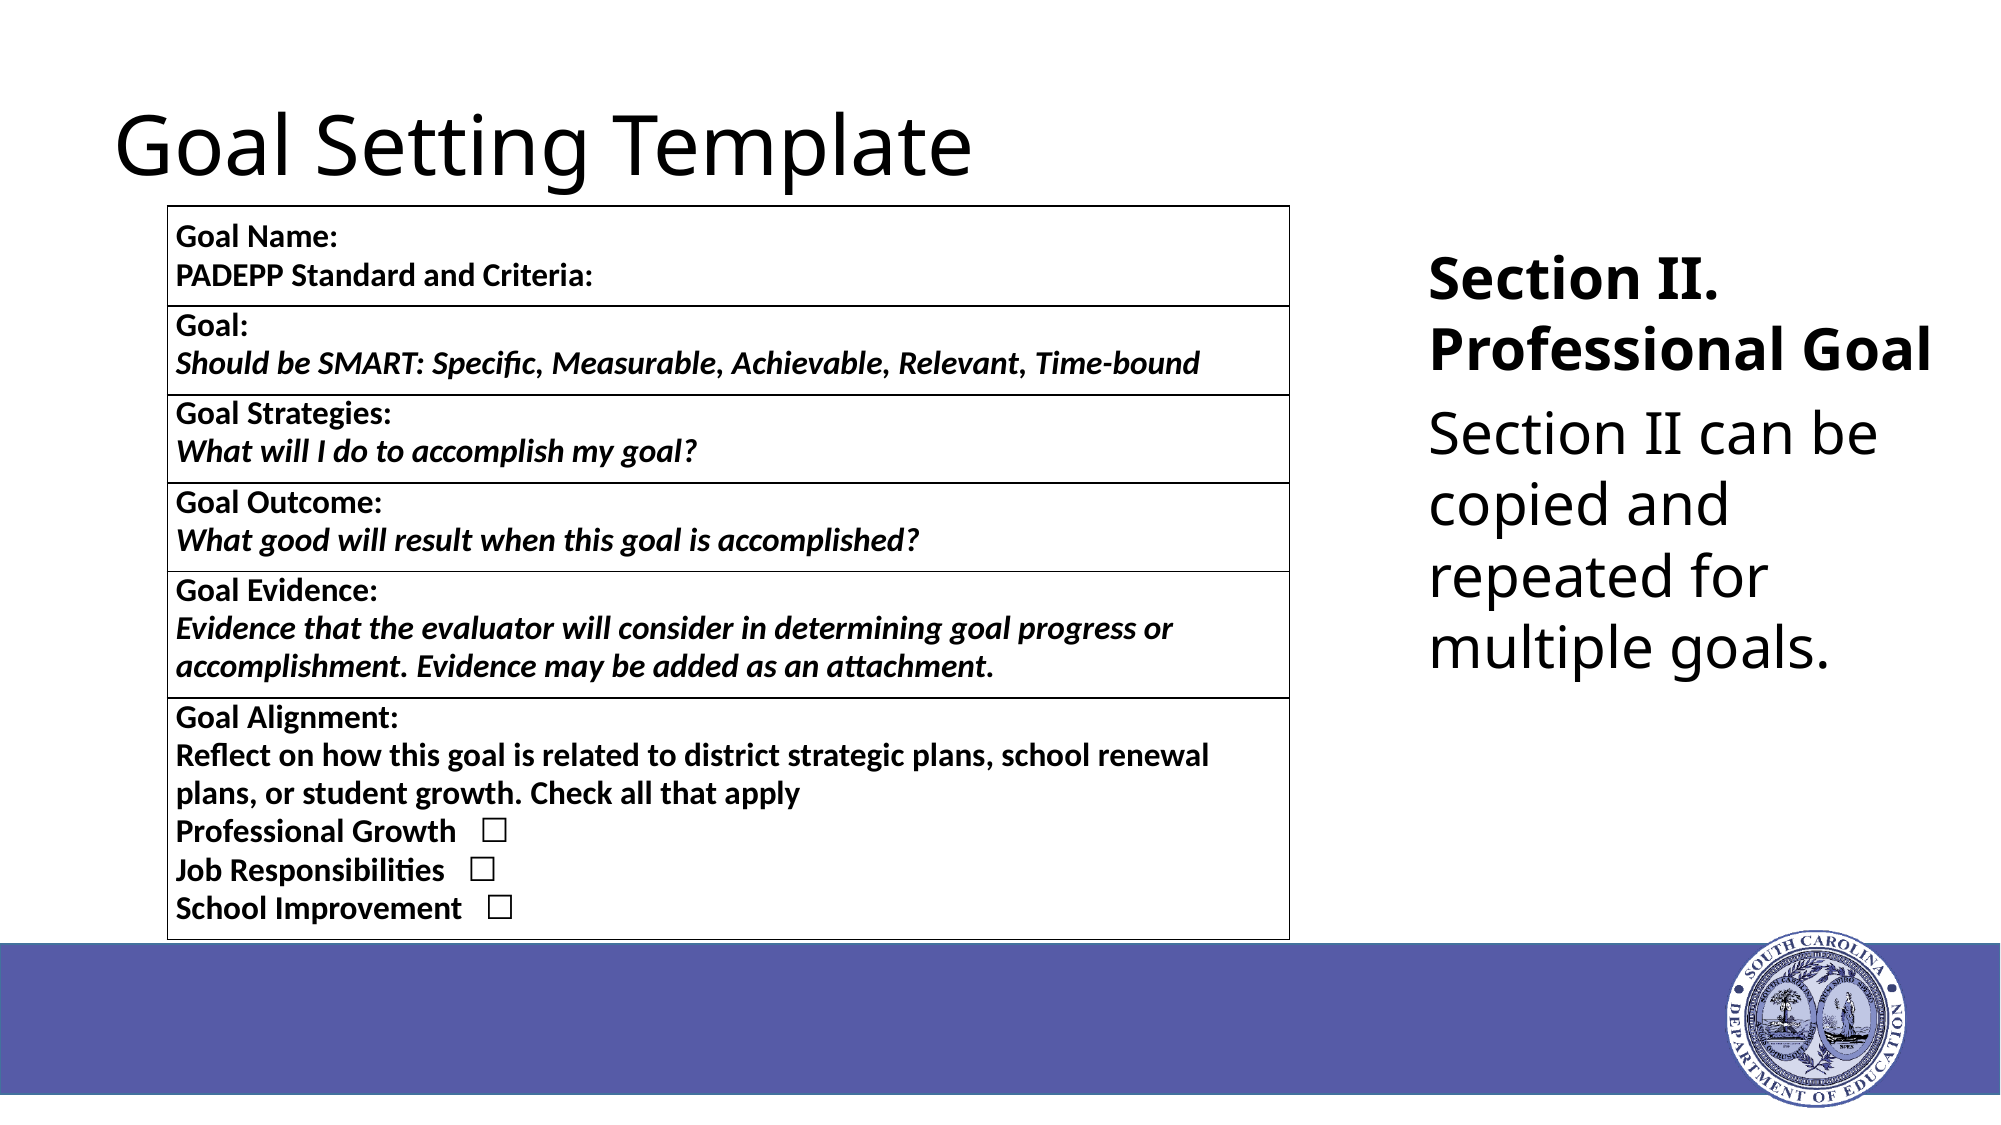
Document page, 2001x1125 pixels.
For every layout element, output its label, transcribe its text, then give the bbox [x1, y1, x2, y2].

table_cell Goal Alignment: Reflect on how this goal is related to district strategic plans, school renewal plans, or student growth. Check all that apply Professional Growth ☐ Job Responsibilities ☐ School Improvement ☐ [168, 699, 1289, 939]
table_cell Goal: Should be SMART: Specific, Measurable, Achievable, Relevant, Time-bound [168, 307, 1289, 394]
title Goal Setting Template [99, 51, 1899, 247]
picture [1723, 928, 1907, 1109]
text_box Section II. Professional Goal Section II can be copied and repeated for multiple goals. [1413, 234, 1968, 892]
table_cell Goal Outcome: What good will result when this goal is accomplished? [168, 484, 1289, 571]
table_header Goal Name: PADEPP Standard and Criteria: [168, 207, 1289, 305]
table_cell Goal Evidence: Evidence that the evaluator will consider in determining goal progress or accomplishment. Evidence may be added as an attachment. [168, 572, 1289, 697]
table_cell Goal Strategies: What will I do to accomplish my goal? [168, 396, 1289, 482]
